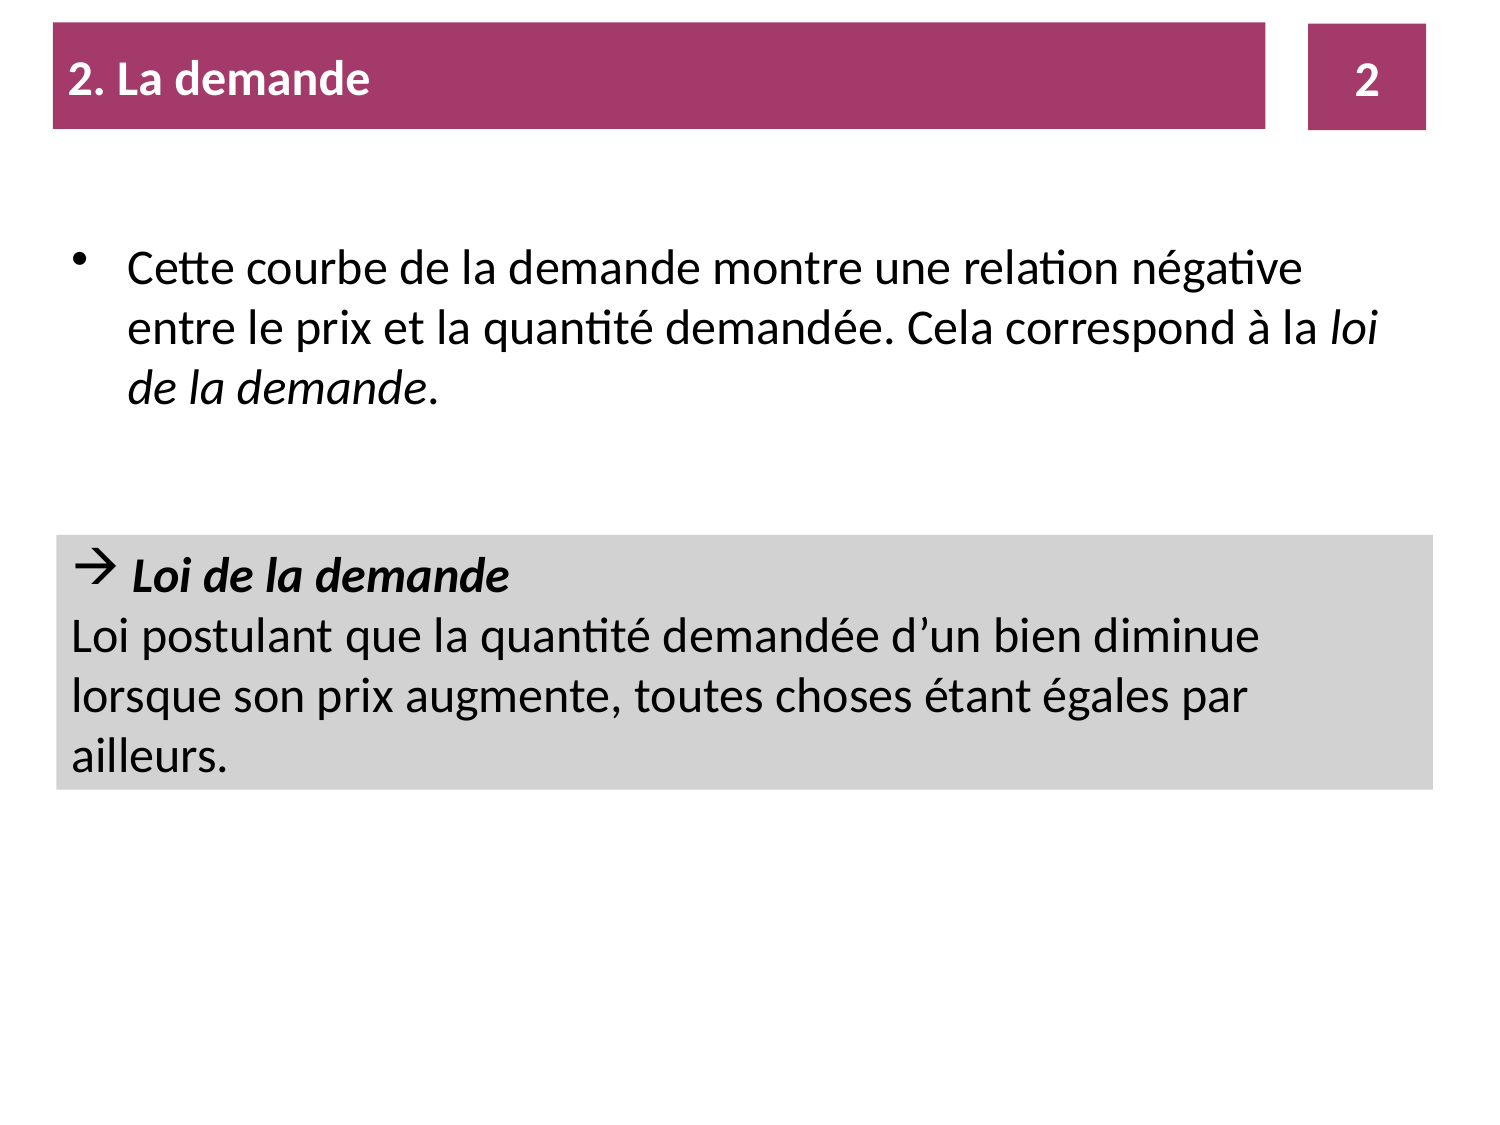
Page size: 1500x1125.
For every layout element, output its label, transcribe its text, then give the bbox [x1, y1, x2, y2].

text_box 2. La demande [52, 22, 1266, 129]
text_box 2 [1308, 23, 1427, 131]
text_box Loi de la demande Loi postulant que la quantité demandée d’un bien diminue lorsque son prix augmente, toutes choses étant égales par ailleurs. [56, 534, 1433, 790]
text_box Cette courbe de la demande montre une relation négative entre le prix et la quantité demandée. Cela correspond à la loi de la demande. [56, 227, 1418, 422]
